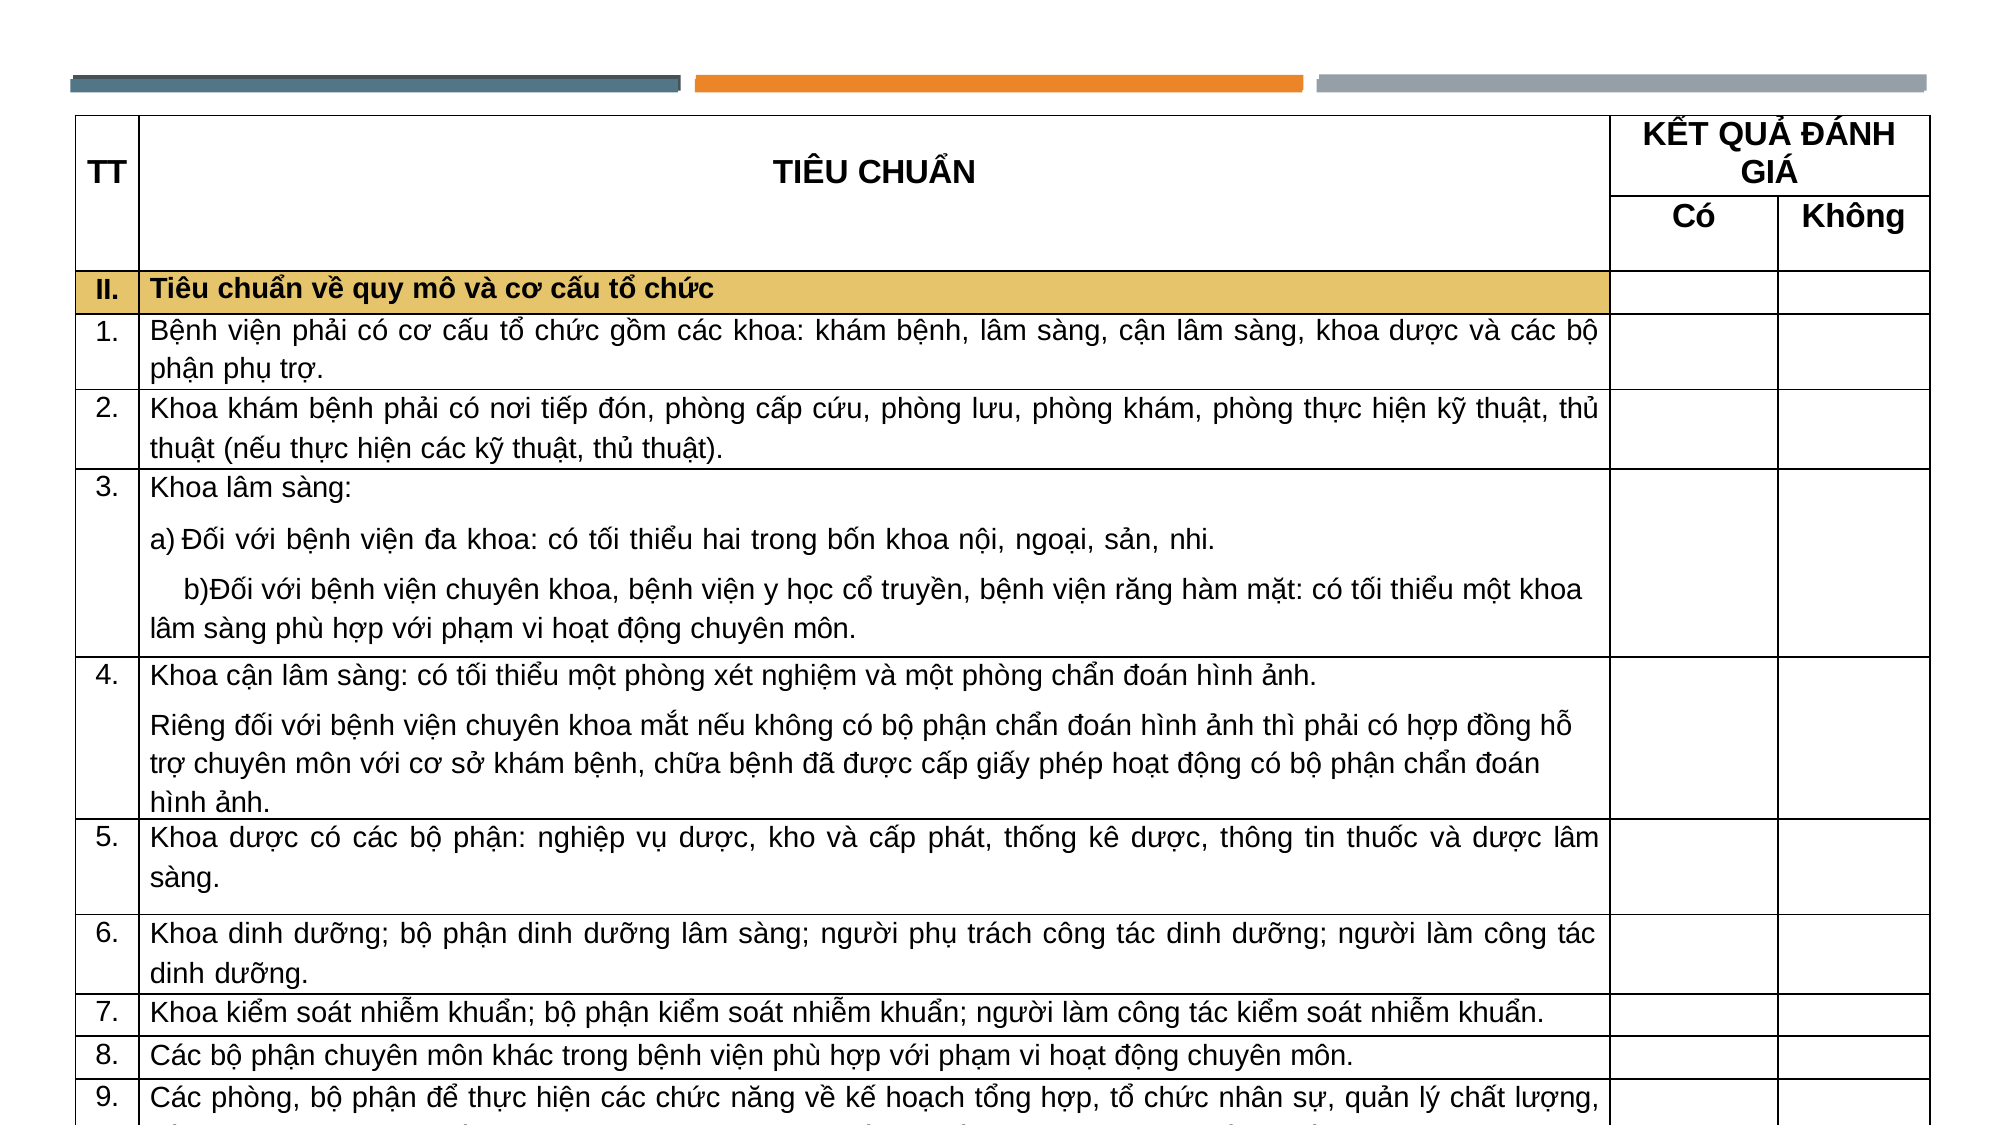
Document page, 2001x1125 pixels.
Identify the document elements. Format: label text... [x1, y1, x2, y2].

table_cell [1779, 820, 1929, 914]
table_cell Khoa khám bệnh phải có nơi tiếp đón, phòng cấp cứu, phòng lưu, phòng khám, phòng thực hiện kỹ thuật, thủ thuật (nếu thực hiện các kỹ thuật, thủ thuật). [140, 390, 1609, 468]
table_cell 9. [76, 1080, 138, 1125]
table_cell [1779, 390, 1929, 468]
table_cell [1611, 272, 1777, 313]
table_cell [1779, 995, 1929, 1035]
table_cell 6. [76, 915, 138, 993]
table_cell [1611, 1080, 1777, 1125]
table_cell [1611, 470, 1777, 656]
table_cell 2. [76, 390, 138, 468]
table_cell Khoa cận lâm sàng: có tối thiểu một phòng xét nghiệm và một phòng chẩn đoán hình ảnh. Riêng đối với bệnh viện chuyên khoa mắt nếu không có bộ phận chẩn đoán hình ảnh thì phải có hợp đồng hỗ trợ chuyên môn với cơ sở khám bệnh, chữa bệnh đã được cấp giấy phép hoạt động có bộ phận chẩn đoán hình ảnh. [140, 658, 1609, 818]
table_cell [1779, 915, 1929, 993]
table_cell [1779, 470, 1929, 656]
table_cell Khoa dược có các bộ phận: nghiệp vụ dược, kho và cấp phát, thống kê dược, thông tin thuốc và dược lâm sàng. [140, 820, 1609, 914]
table_cell Có [1611, 197, 1777, 270]
table_cell Tiêu chuẩn về quy mô và cơ cấu tổ chức [140, 272, 1609, 313]
table_cell Bệnh viện phải có cơ cấu tổ chức gồm các khoa: khám bệnh, lâm sàng, cận lâm sàng, khoa dược và các bộ phận phụ trợ. [140, 315, 1609, 389]
table_cell Khoa kiểm soát nhiễm khuẩn; bộ phận kiểm soát nhiễm khuẩn; người làm công tác kiểm soát nhiễm khuẩn. [140, 995, 1609, 1035]
table_cell [1611, 315, 1777, 389]
table_cell [1611, 1037, 1777, 1078]
table_cell Các phòng, bộ phận để thực hiện các chức năng về kế hoạch tổng hợp, tổ chức nhân sự, quản lý chất lượng, điều dưỡng, tài chính kế toán, công nghệ thông tin, thiết bị y tế và các chức năng cần thiết khác. [140, 1080, 1609, 1125]
table_header KẾT QUẢ ĐÁNH GIÁ [1611, 116, 1929, 195]
table_cell [1611, 915, 1777, 993]
table_cell [1611, 820, 1777, 914]
table_cell Các bộ phận chuyên môn khác trong bệnh viện phù hợp với phạm vi hoạt động chuyên môn. [140, 1037, 1609, 1078]
table_cell [1779, 1080, 1929, 1125]
table_cell 5. [76, 820, 138, 914]
table_header TIÊU CHUẨN [140, 116, 1609, 270]
table_cell [1611, 390, 1777, 468]
table_cell II. [76, 272, 138, 313]
table_cell Khoa dinh dưỡng; bộ phận dinh dưỡng lâm sàng; người phụ trách công tác dinh dưỡng; người làm công tác dinh dưỡng. [140, 915, 1609, 993]
table_cell Khoa lâm sàng: Đối với bệnh viện đa khoa: có tối thiểu hai trong bốn khoa nội, ngoại, sản, nhi. Đối với bệnh viện chuyên khoa, bệnh viện y học cổ truyền, bệnh viện răng hàm mặt: có tối thiểu một khoa lâm sàng phù hợp với phạm vi hoạt động chuyên môn. [140, 470, 1609, 656]
table_cell 3. [76, 470, 138, 656]
table_cell [1611, 658, 1777, 818]
table_cell 7. [76, 995, 138, 1035]
table_cell 4. [76, 658, 138, 818]
table_cell [1779, 315, 1929, 389]
table_cell [1779, 658, 1929, 818]
table_cell [1779, 1037, 1929, 1078]
table_cell [1611, 995, 1777, 1035]
table_cell 1. [76, 315, 138, 389]
table_header TT [76, 116, 138, 270]
table_cell Không [1779, 197, 1929, 270]
table_cell [1779, 272, 1929, 313]
table_cell 8. [76, 1037, 138, 1078]
